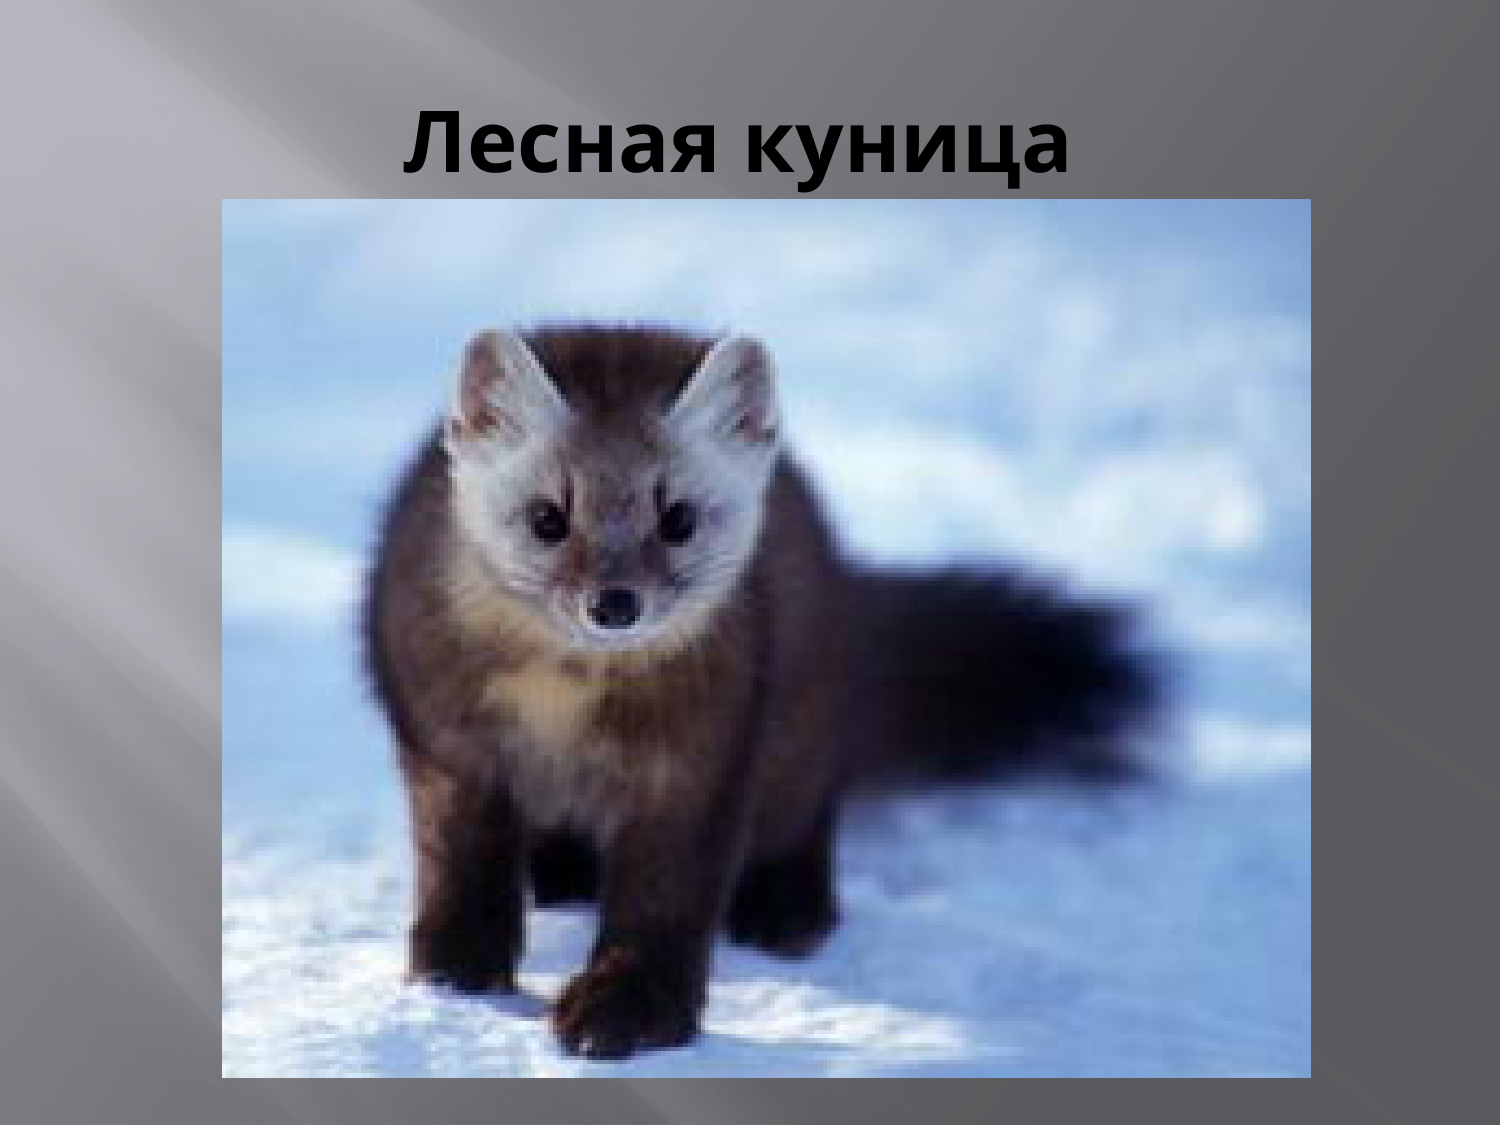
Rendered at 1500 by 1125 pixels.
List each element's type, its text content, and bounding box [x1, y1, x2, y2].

title Лесная куница [75, 45, 1425, 233]
picture [222, 198, 1311, 1079]
